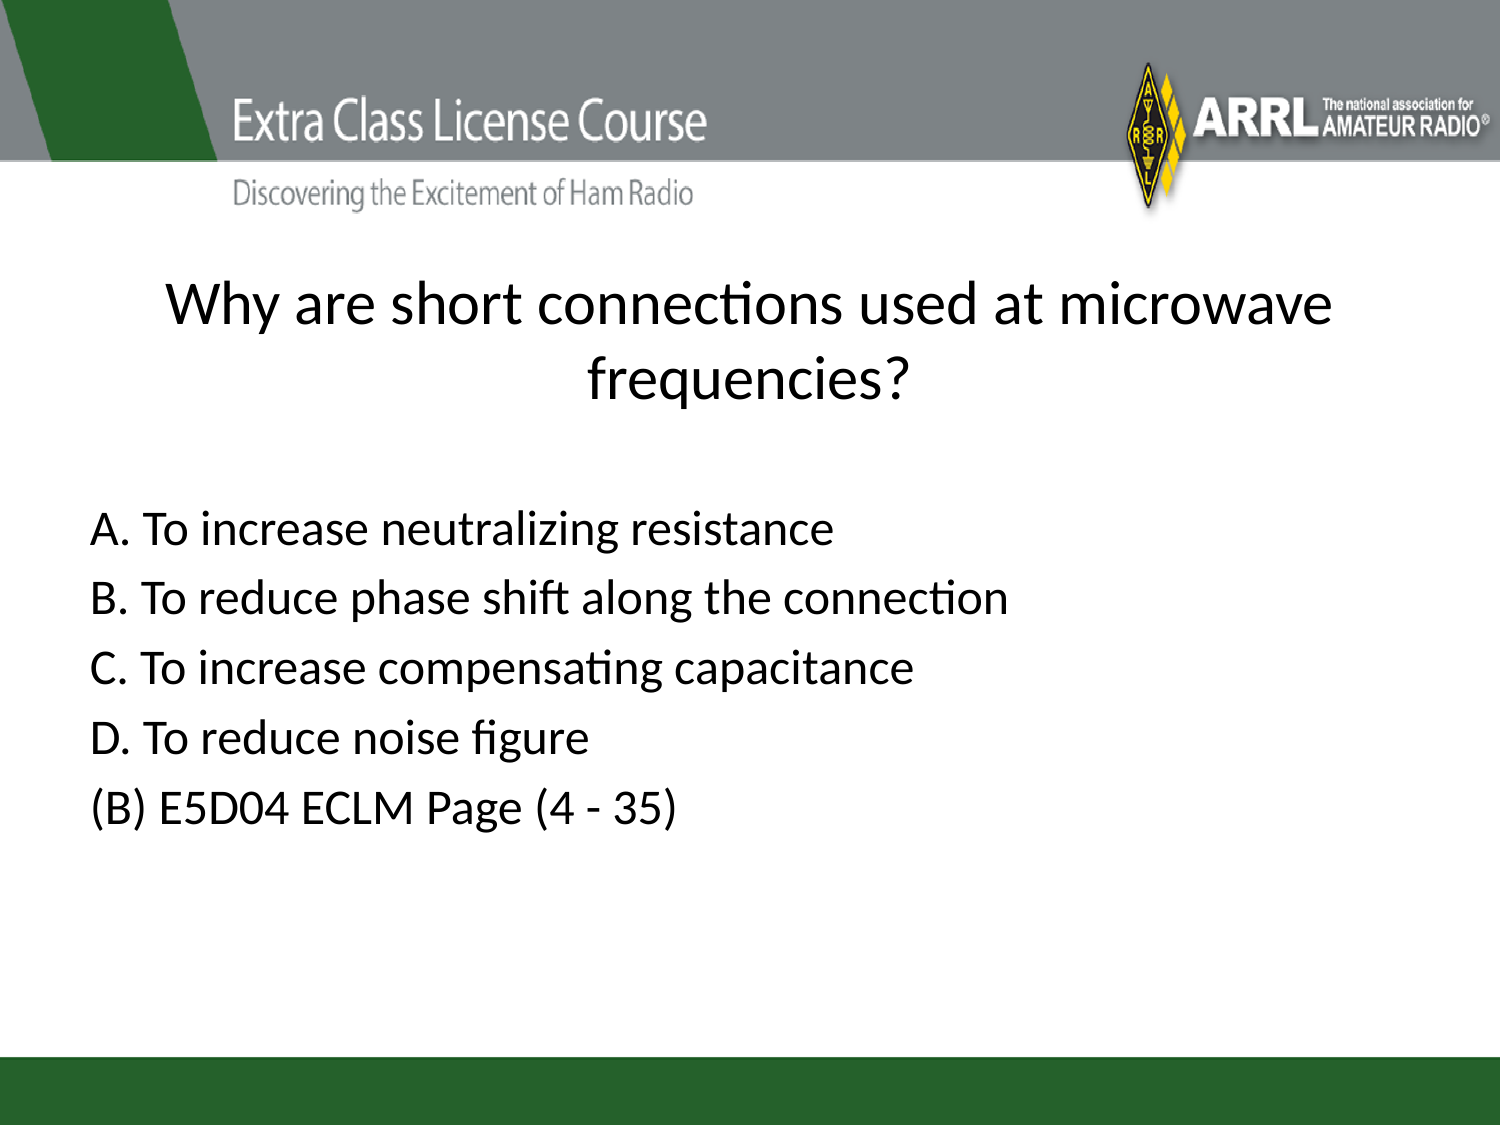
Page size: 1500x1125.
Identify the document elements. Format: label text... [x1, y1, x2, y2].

picture [0, 0, 1500, 1125]
title Why are short connections used at microwave frequencies? [75, 254, 1425, 435]
list A. To increase neutralizing resistance B. To reduce phase shift along the connection C. To increase compensating capacitance D. To reduce noise figure (B) E5D04 ECLM Page (4 - 35) [75, 487, 1425, 1005]
